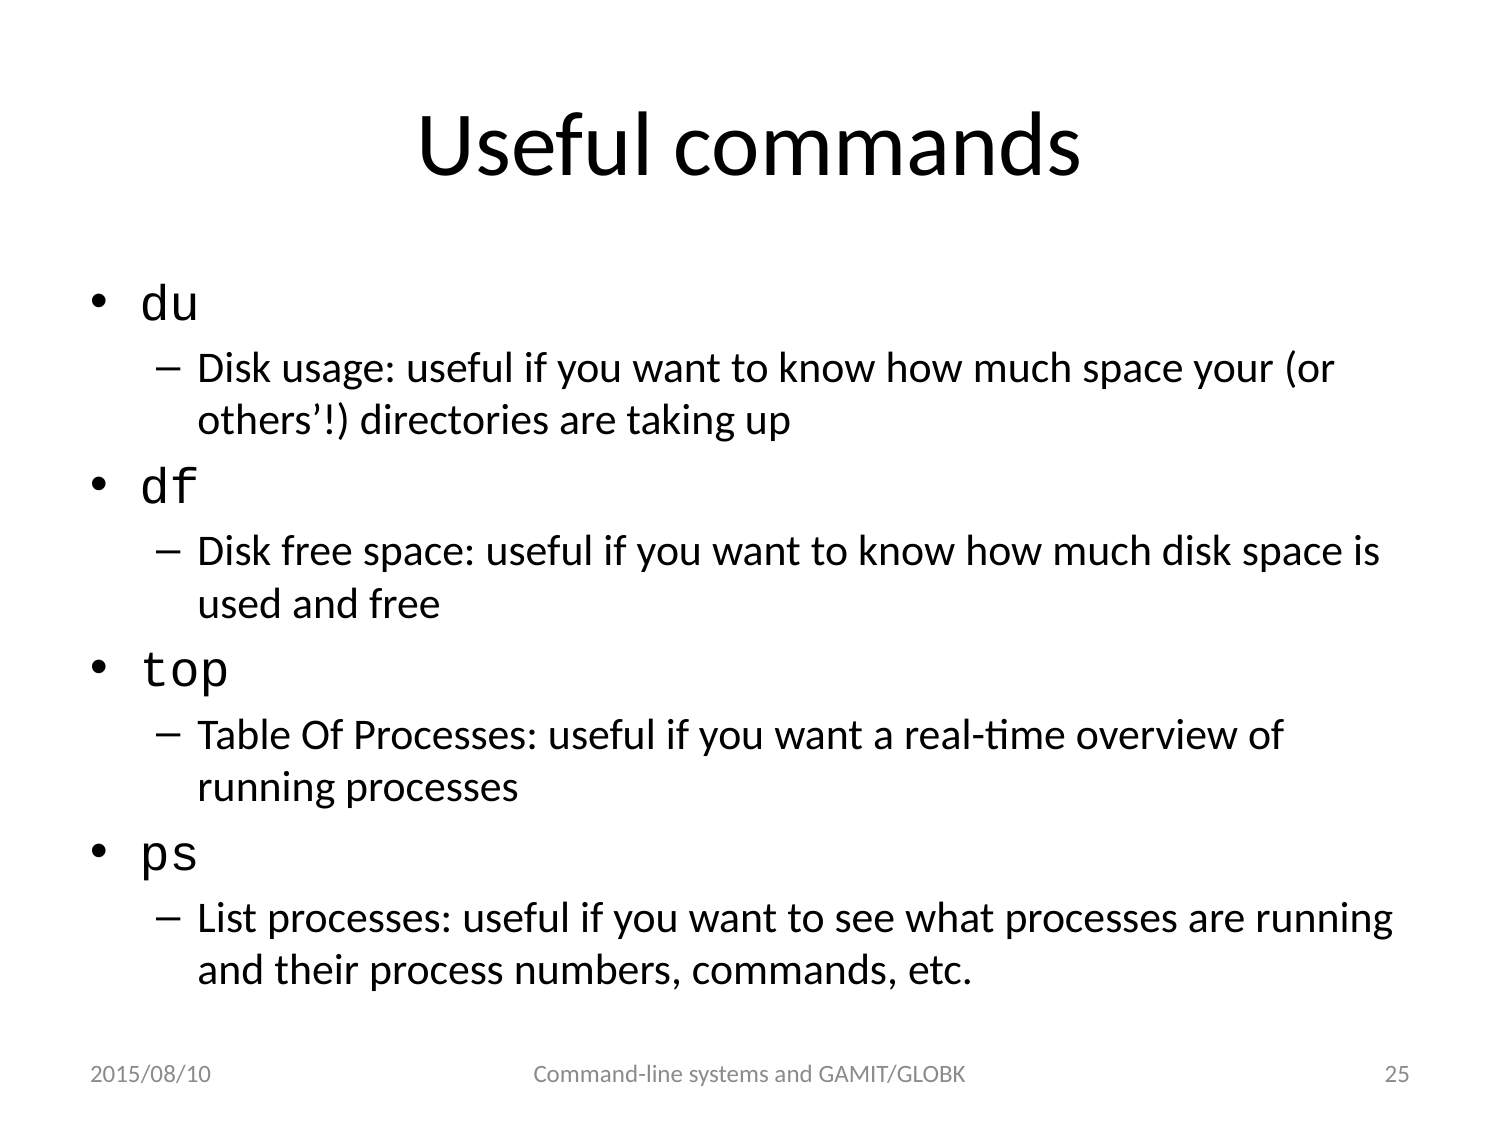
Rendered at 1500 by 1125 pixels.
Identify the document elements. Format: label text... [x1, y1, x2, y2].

slide_number 25 [1074, 1042, 1425, 1103]
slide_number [75, 1042, 425, 1103]
list du Disk usage: useful if you want to know how much space your (or others’!) directories are taking up df Disk free space: useful if you want to know how much disk space is used and free top Table Of Processes: useful if you want a real-time overview of running processes ps List processes: useful if you want to see what processes are running and their process numbers, commands, etc. [75, 262, 1425, 1005]
title Useful commands [75, 45, 1425, 233]
footer Command-line systems and GAMIT/GLOBK [512, 1042, 988, 1103]
